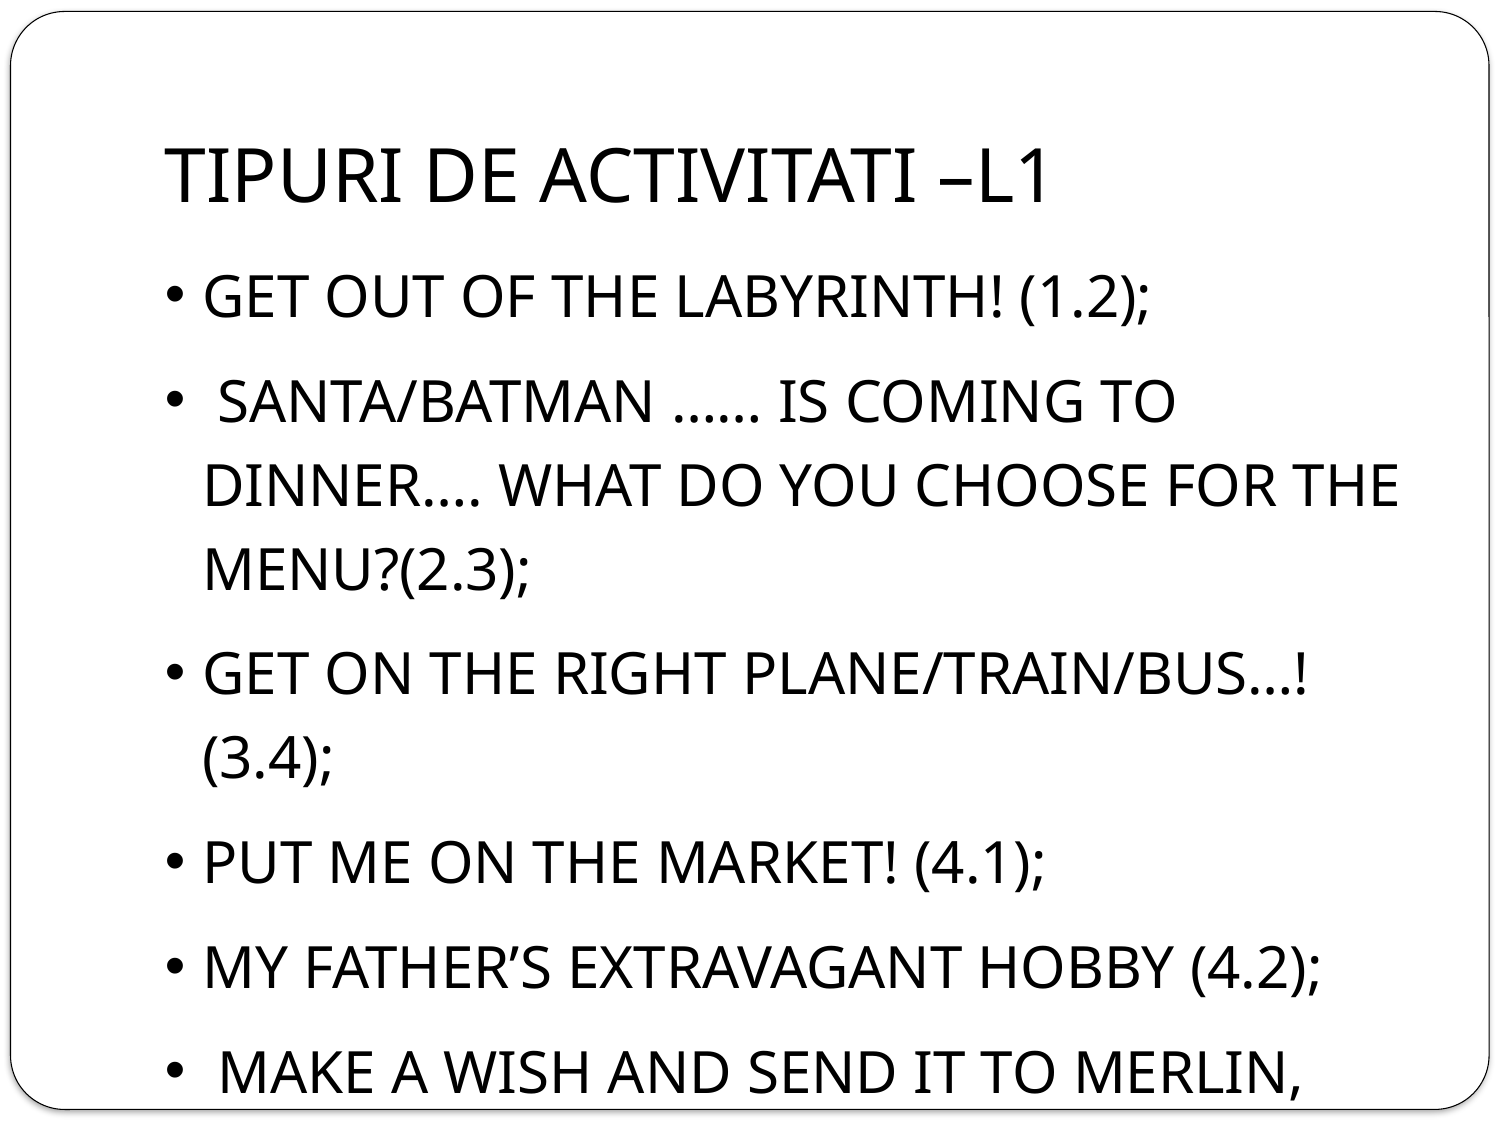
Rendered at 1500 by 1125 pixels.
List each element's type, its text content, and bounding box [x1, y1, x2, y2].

list Get out of the labyrinth! (1.2); Santa/Batman …… is coming to dinner…. What do you choose for the menu?(2.3); Get on the right plane/train/bus…! (3.4); Put me on the market! (4.1); My father’s extravagant hobby (4.2); Make a wish and send it to Merlin, the wizard (4.3); [150, 237, 1425, 988]
title Tipuri de activitati –L1 [150, 45, 1425, 233]
